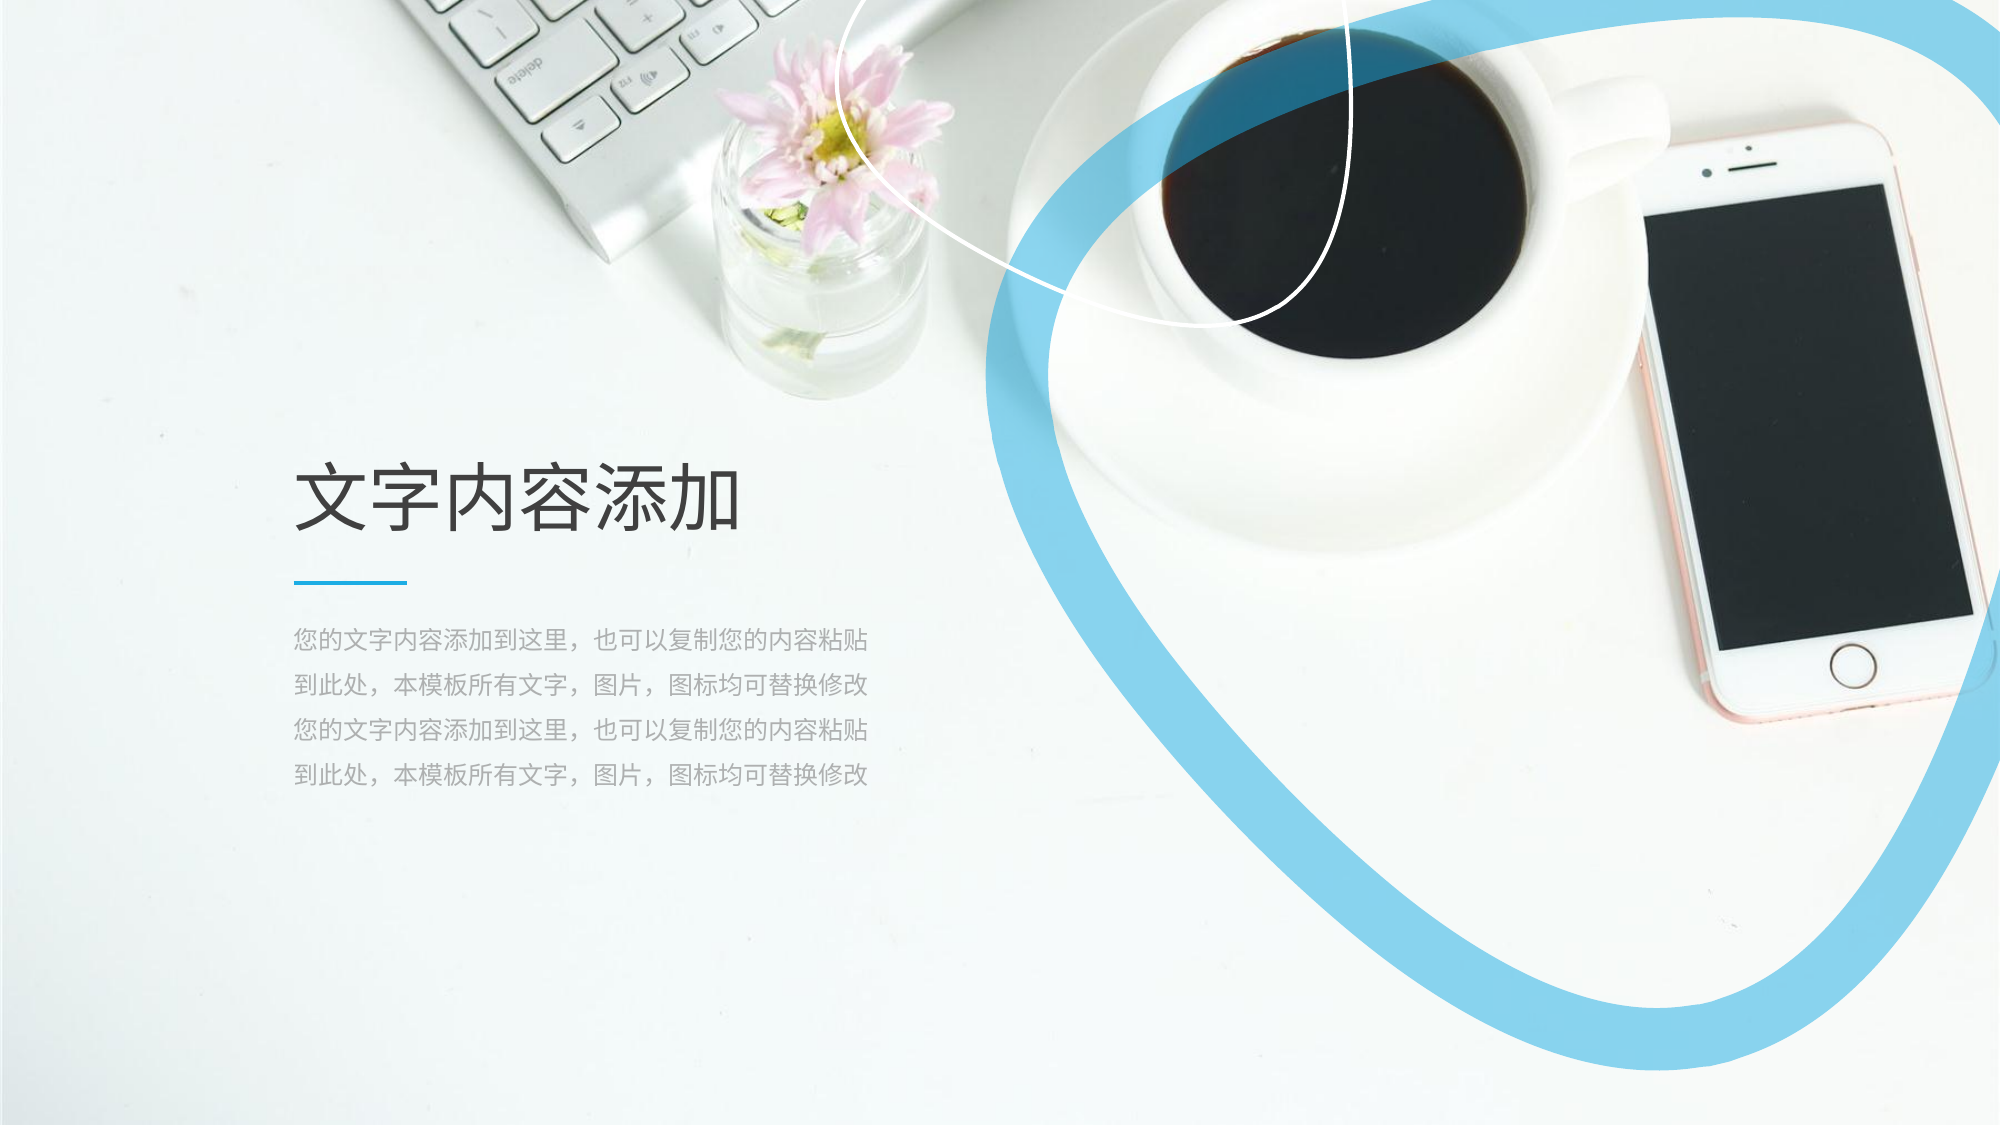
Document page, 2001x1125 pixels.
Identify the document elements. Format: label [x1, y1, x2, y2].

text_box [293, 468, 899, 787]
picture [0, 0, 2000, 1125]
